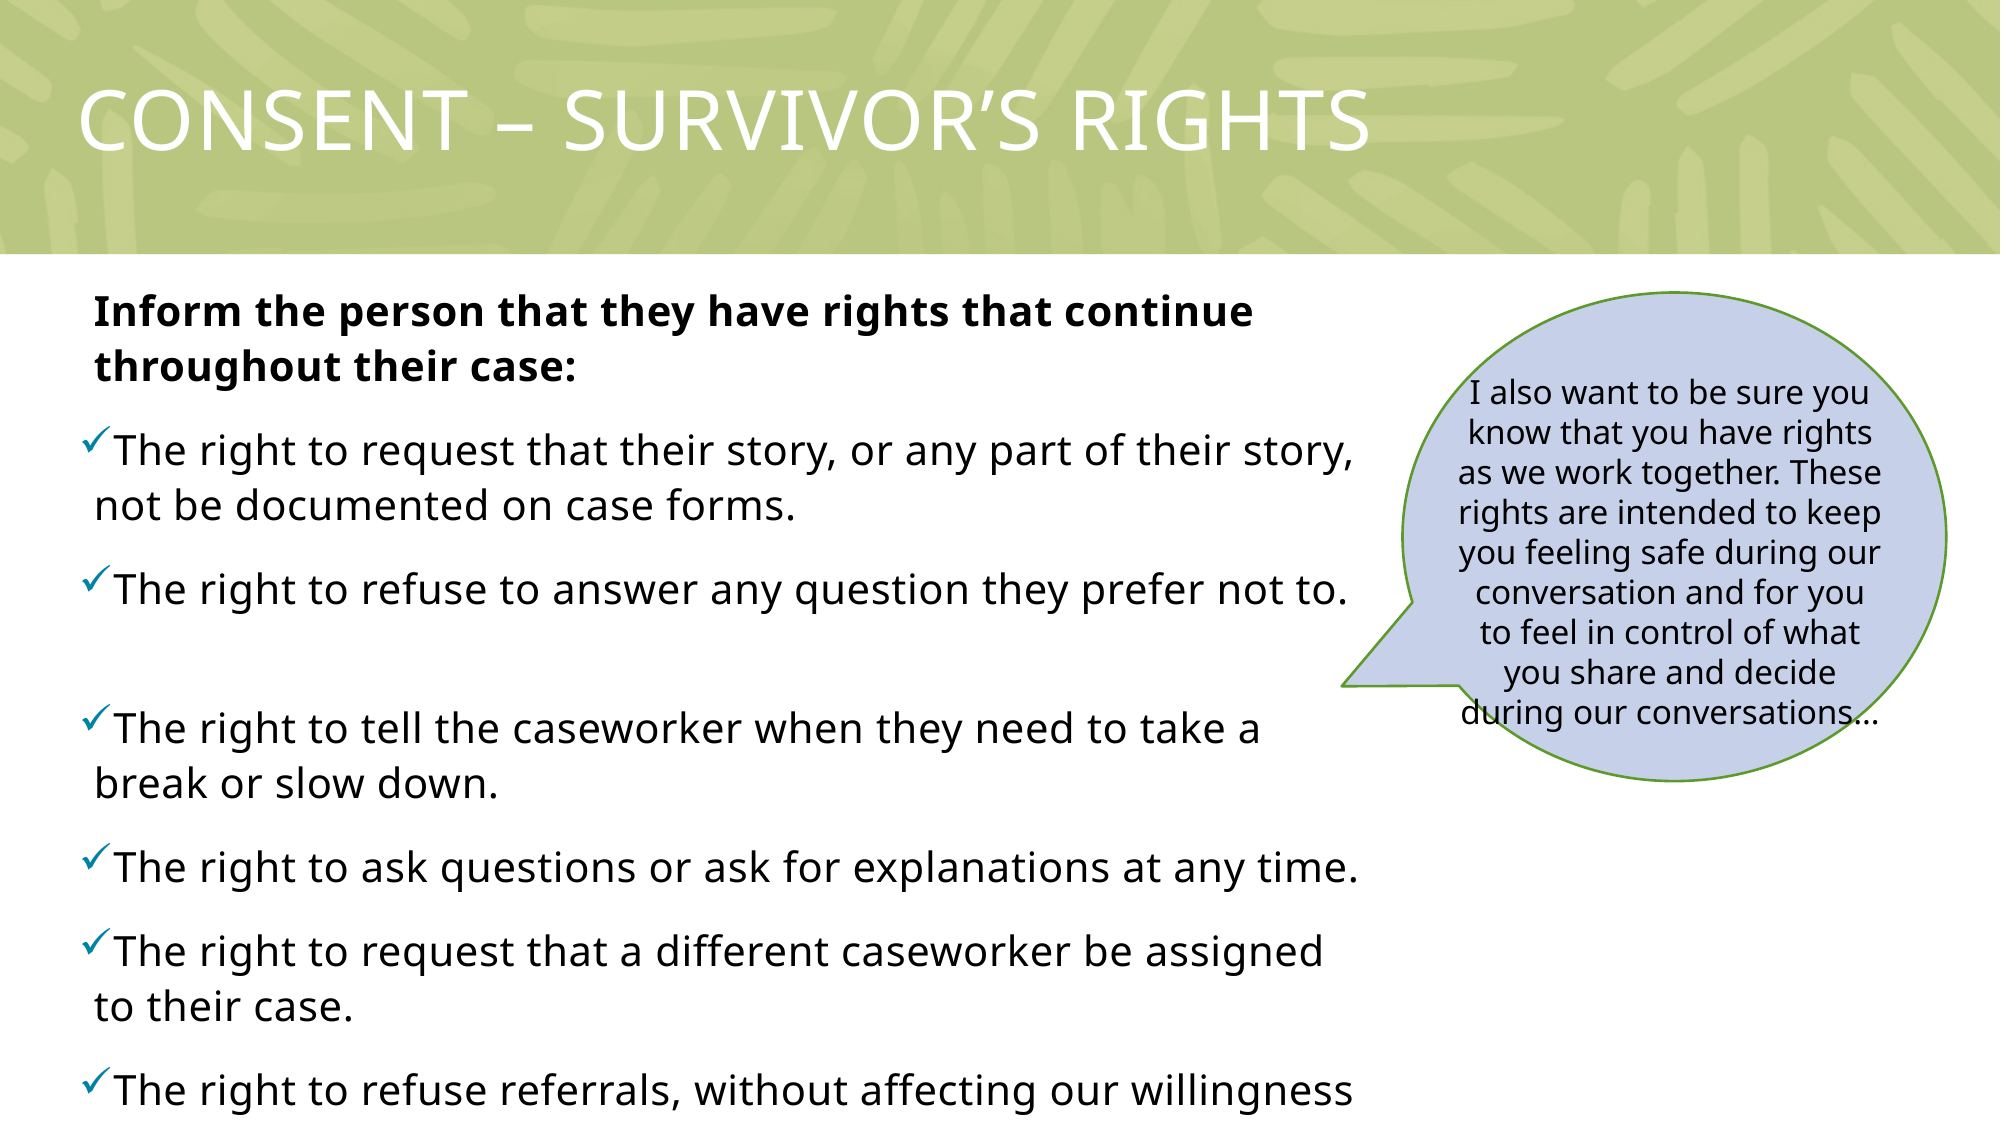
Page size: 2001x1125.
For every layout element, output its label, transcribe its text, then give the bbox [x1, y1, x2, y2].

text_box I also want to be sure you know that you have rights as we work together. These rights are intended to keep you feeling safe during our conversation and for you to feel in control of what you share and decide during our conversations… [1440, 364, 1900, 739]
picture [0, 0, 2000, 1125]
text_box [1340, 410, 1440, 688]
list Inform the person that they have rights that continue throughout their case: The right to request that their story, or any part of their story, not be documented on case forms. The right to refuse to answer any question they prefer not to. The right to tell the caseworker when they need to take a break or slow down. The right to ask questions or ask for explanations at any time. The right to request that a different caseworker be assigned to their case. The right to refuse referrals, without affecting our willingness to continue working with the person. [71, 271, 1373, 987]
text_box [1519, 739, 1830, 783]
title Consent – Survivor’s rights [61, 33, 1938, 220]
text_box [1480, 291, 1869, 364]
text_box [1900, 398, 1948, 676]
